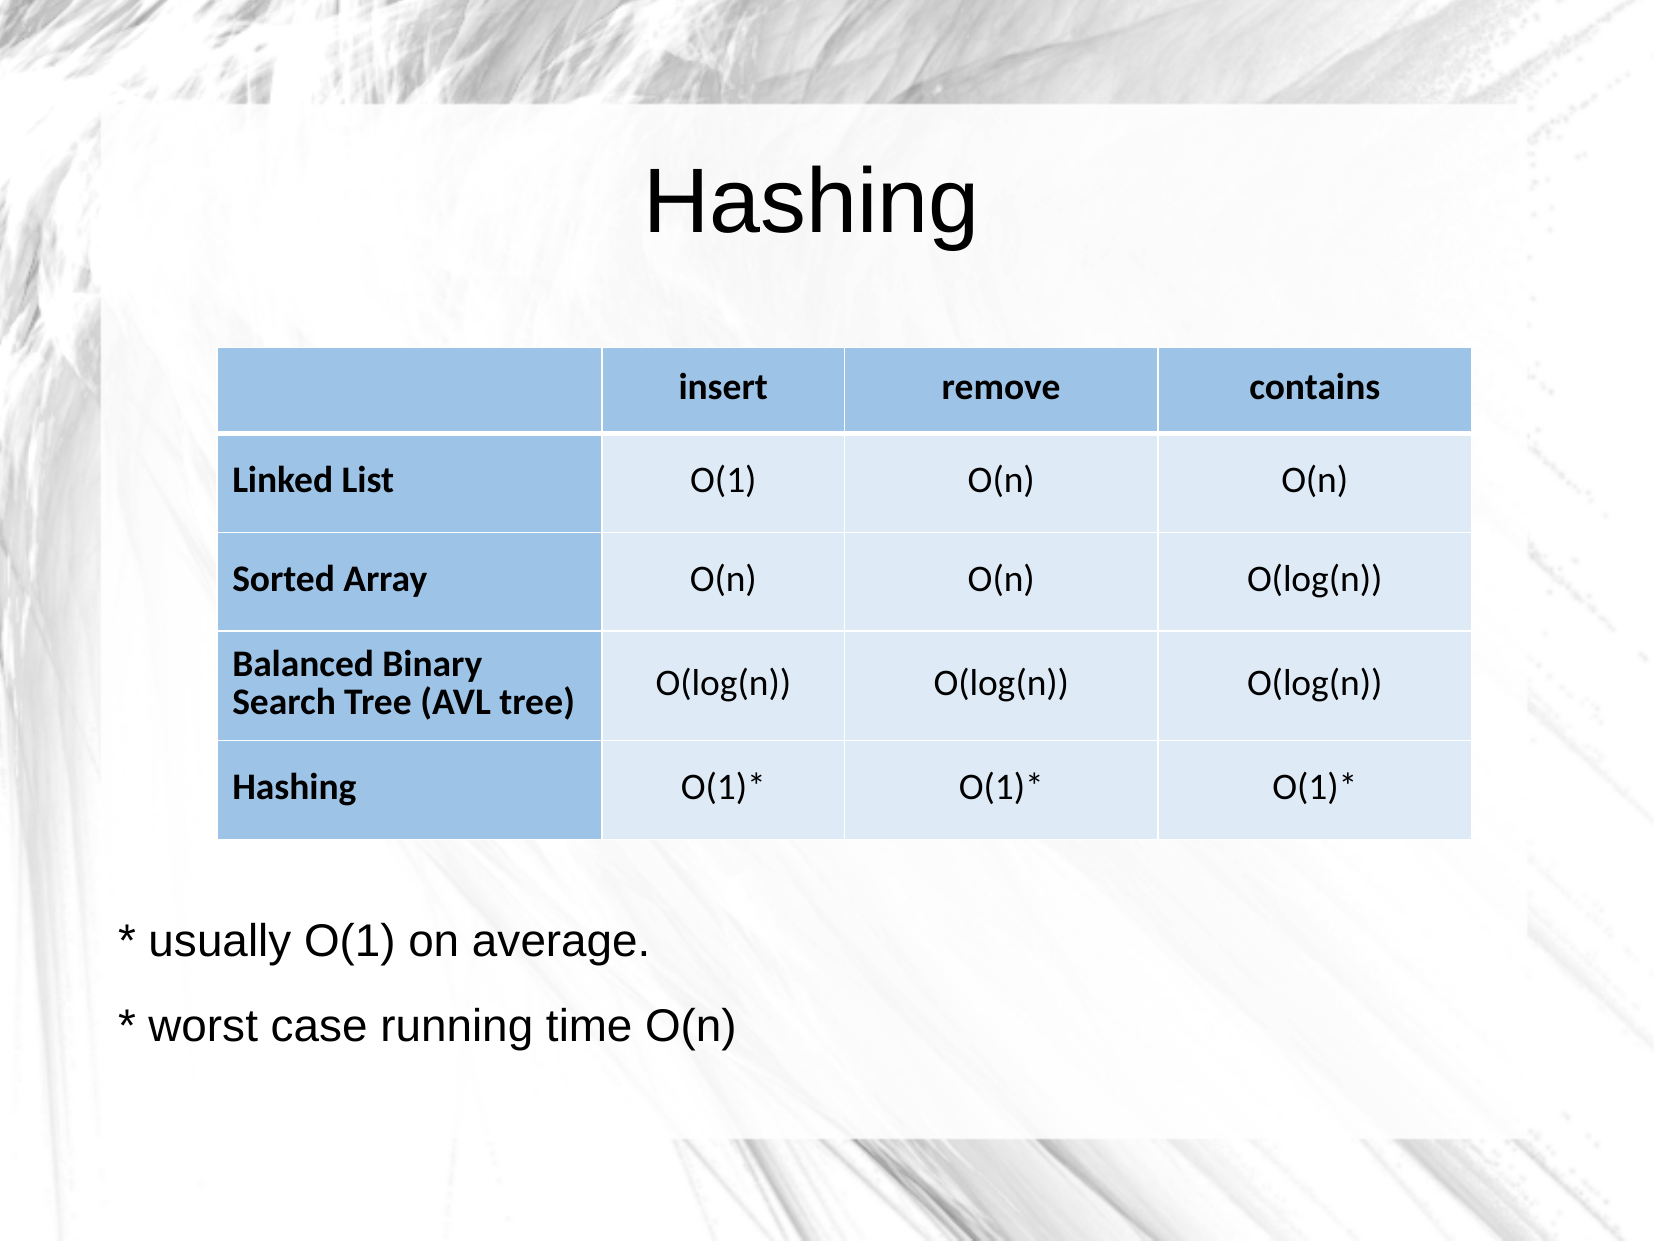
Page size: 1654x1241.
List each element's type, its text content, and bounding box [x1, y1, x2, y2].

picture [0, 0, 1654, 1241]
title Hashing [118, 112, 1506, 281]
table_header contains [1159, 348, 1471, 431]
table_header [218, 348, 601, 431]
table_cell O(n) [603, 533, 844, 630]
table_cell Hashing [218, 741, 601, 839]
table_cell O(log(n)) [1159, 632, 1471, 740]
table_cell Linked List [218, 436, 601, 532]
table_cell O(n) [845, 533, 1157, 630]
table_cell O(log(n)) [845, 632, 1157, 740]
table_cell O(1) [603, 436, 844, 532]
list * usually O(1) on average. * worst case running time O(n) [118, 319, 1571, 1102]
table_cell O(log(n)) [603, 632, 844, 740]
table_cell O(1)* [1159, 741, 1471, 839]
table_cell Balanced Binary Search Tree (AVL tree) [218, 632, 601, 740]
table_cell O(1)* [845, 741, 1157, 839]
table_cell O(n) [845, 436, 1157, 532]
table_cell Sorted Array [218, 533, 601, 630]
table_header remove [845, 348, 1157, 431]
table_header insert [603, 348, 844, 431]
table_cell O(n) [1159, 436, 1471, 532]
table_cell O(log(n)) [1159, 533, 1471, 630]
table_cell O(1)* [603, 741, 844, 839]
